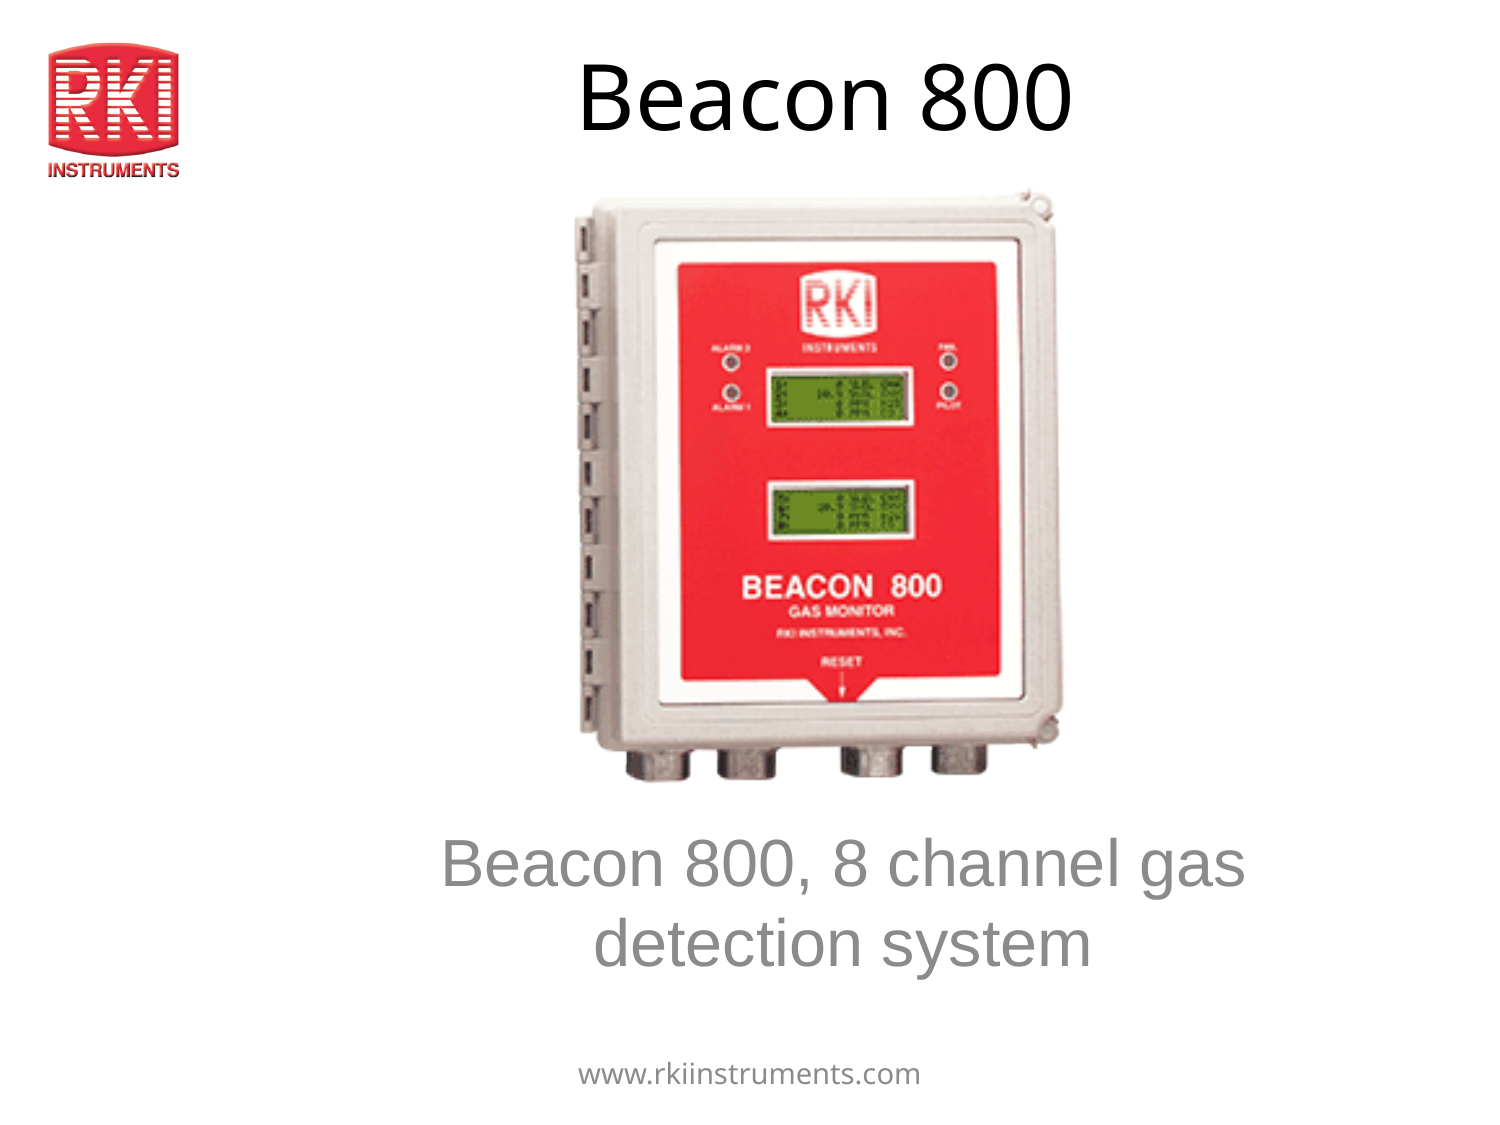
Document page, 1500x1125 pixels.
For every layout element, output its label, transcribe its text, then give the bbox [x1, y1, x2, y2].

picture [562, 162, 1076, 790]
subtitle Beacon 800, 8 channel gas detection system [362, 812, 1325, 988]
footer www.rkiinstruments.com [512, 1042, 988, 1103]
title Beacon 800 [200, 37, 1475, 150]
picture [37, 37, 188, 184]
